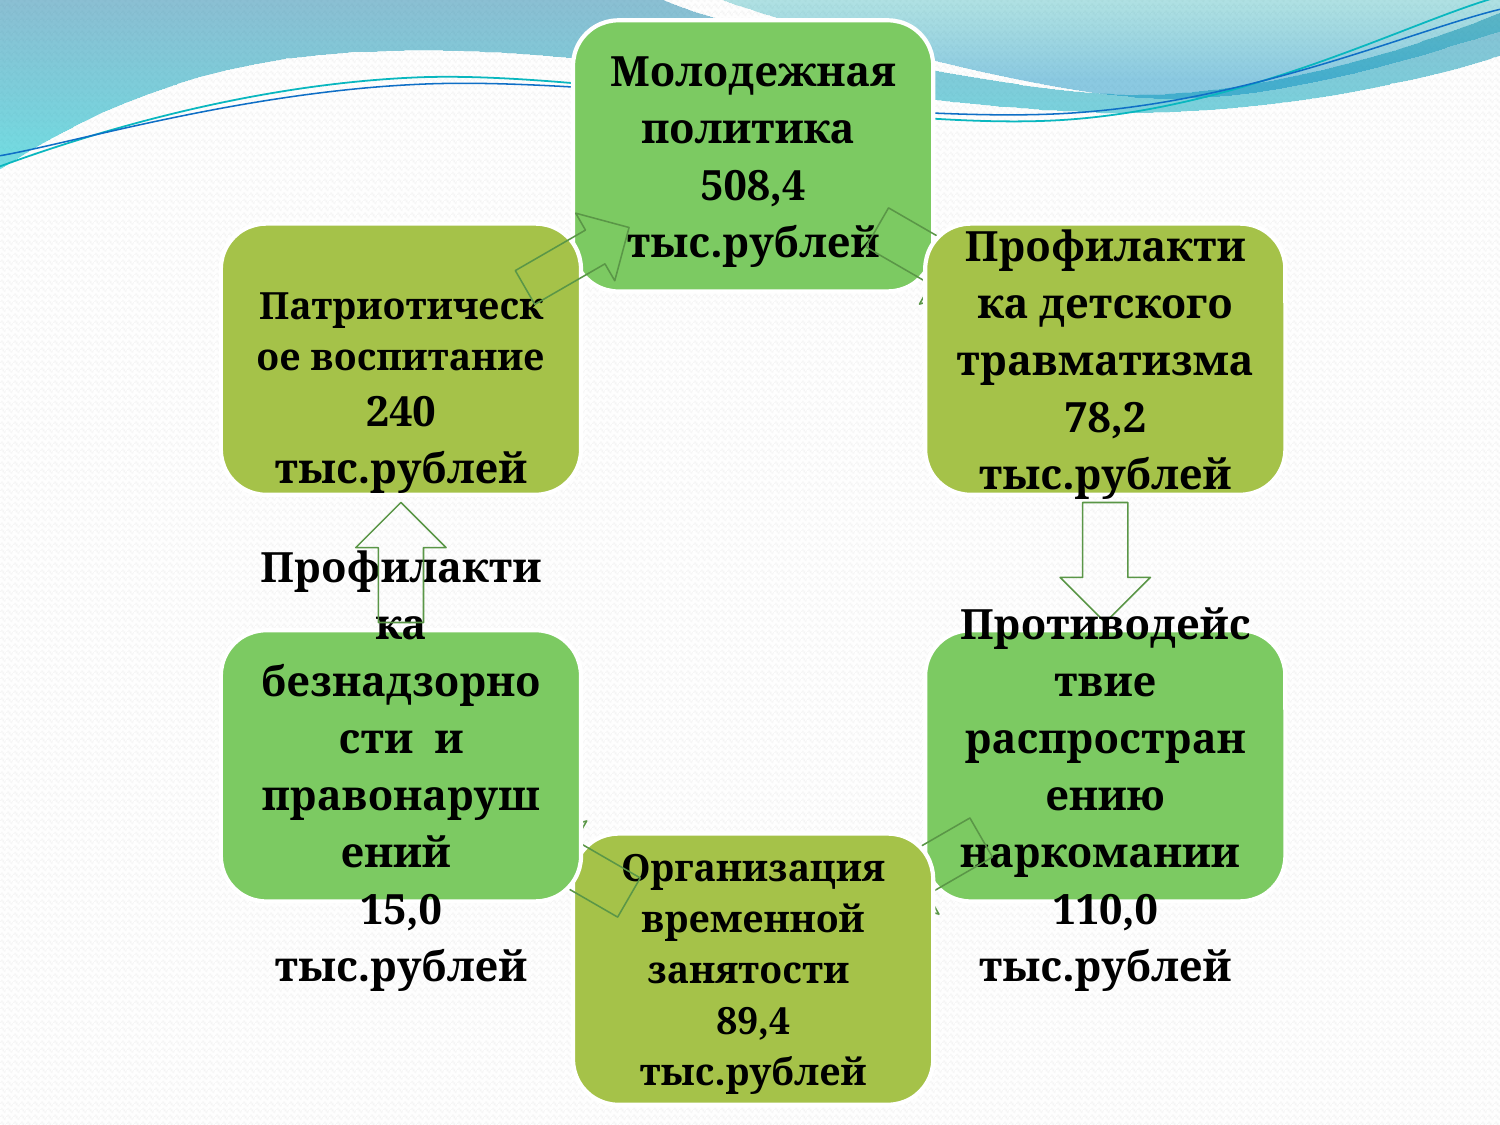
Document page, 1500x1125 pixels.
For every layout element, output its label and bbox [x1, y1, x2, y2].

list [32, 19, 1474, 1105]
